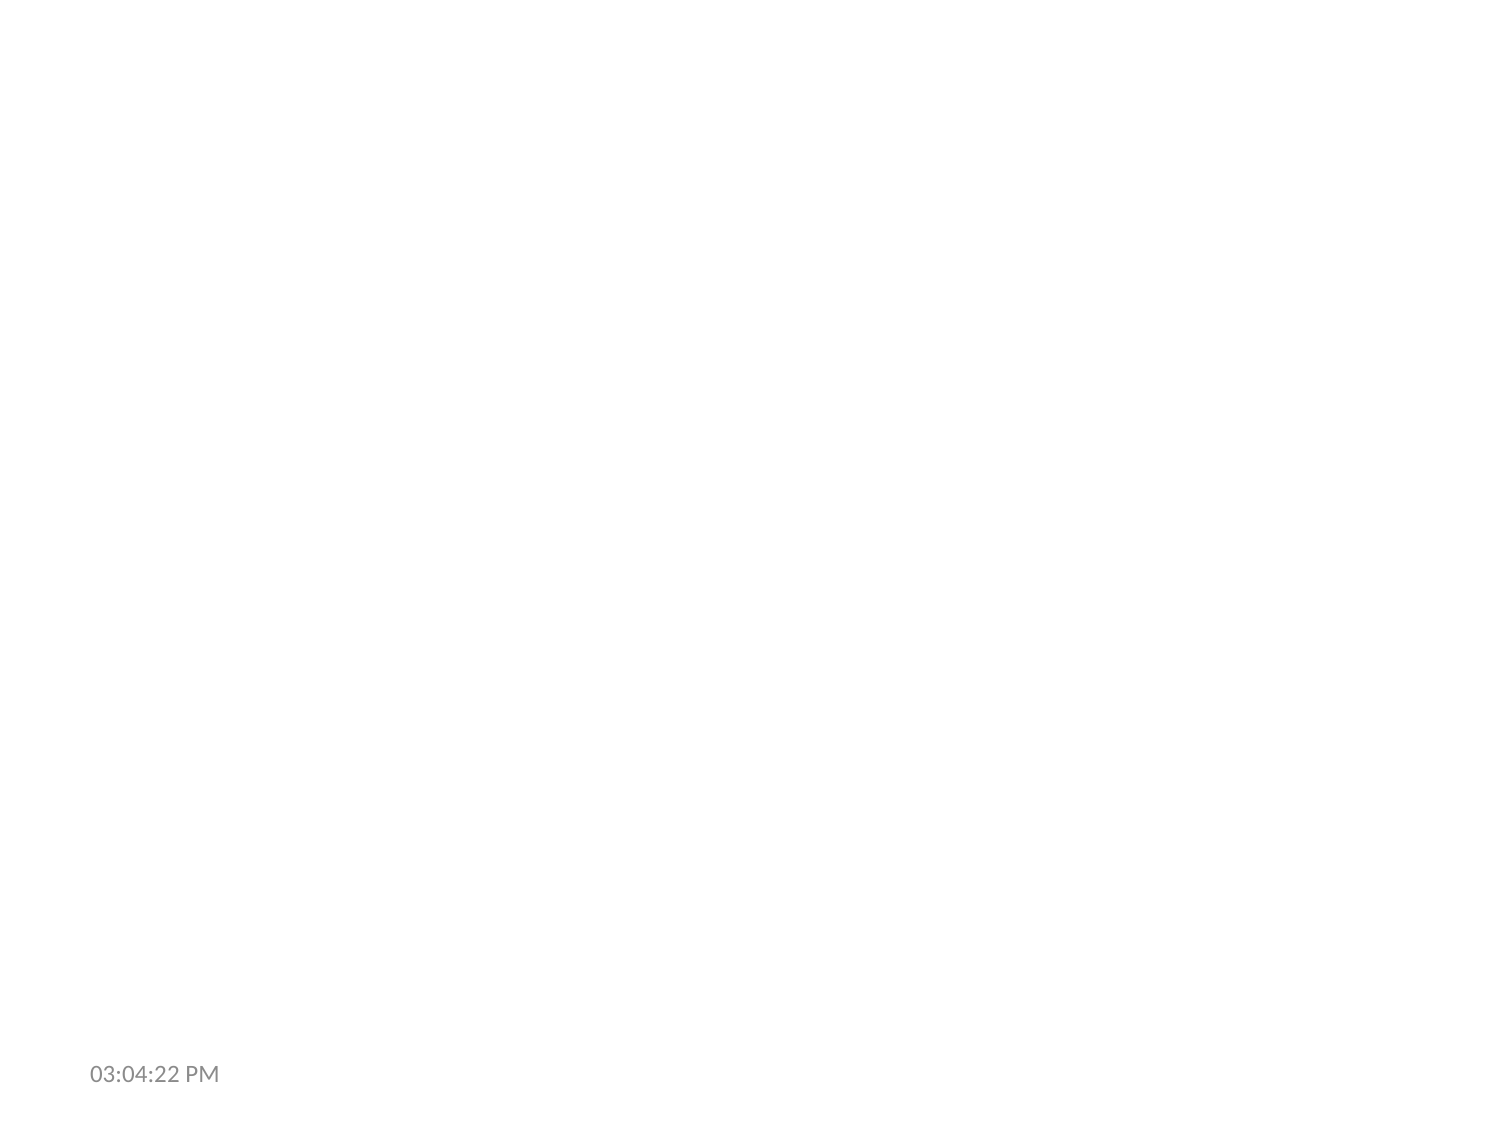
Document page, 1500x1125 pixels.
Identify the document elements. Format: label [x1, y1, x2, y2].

slide_number [75, 1042, 425, 1103]
